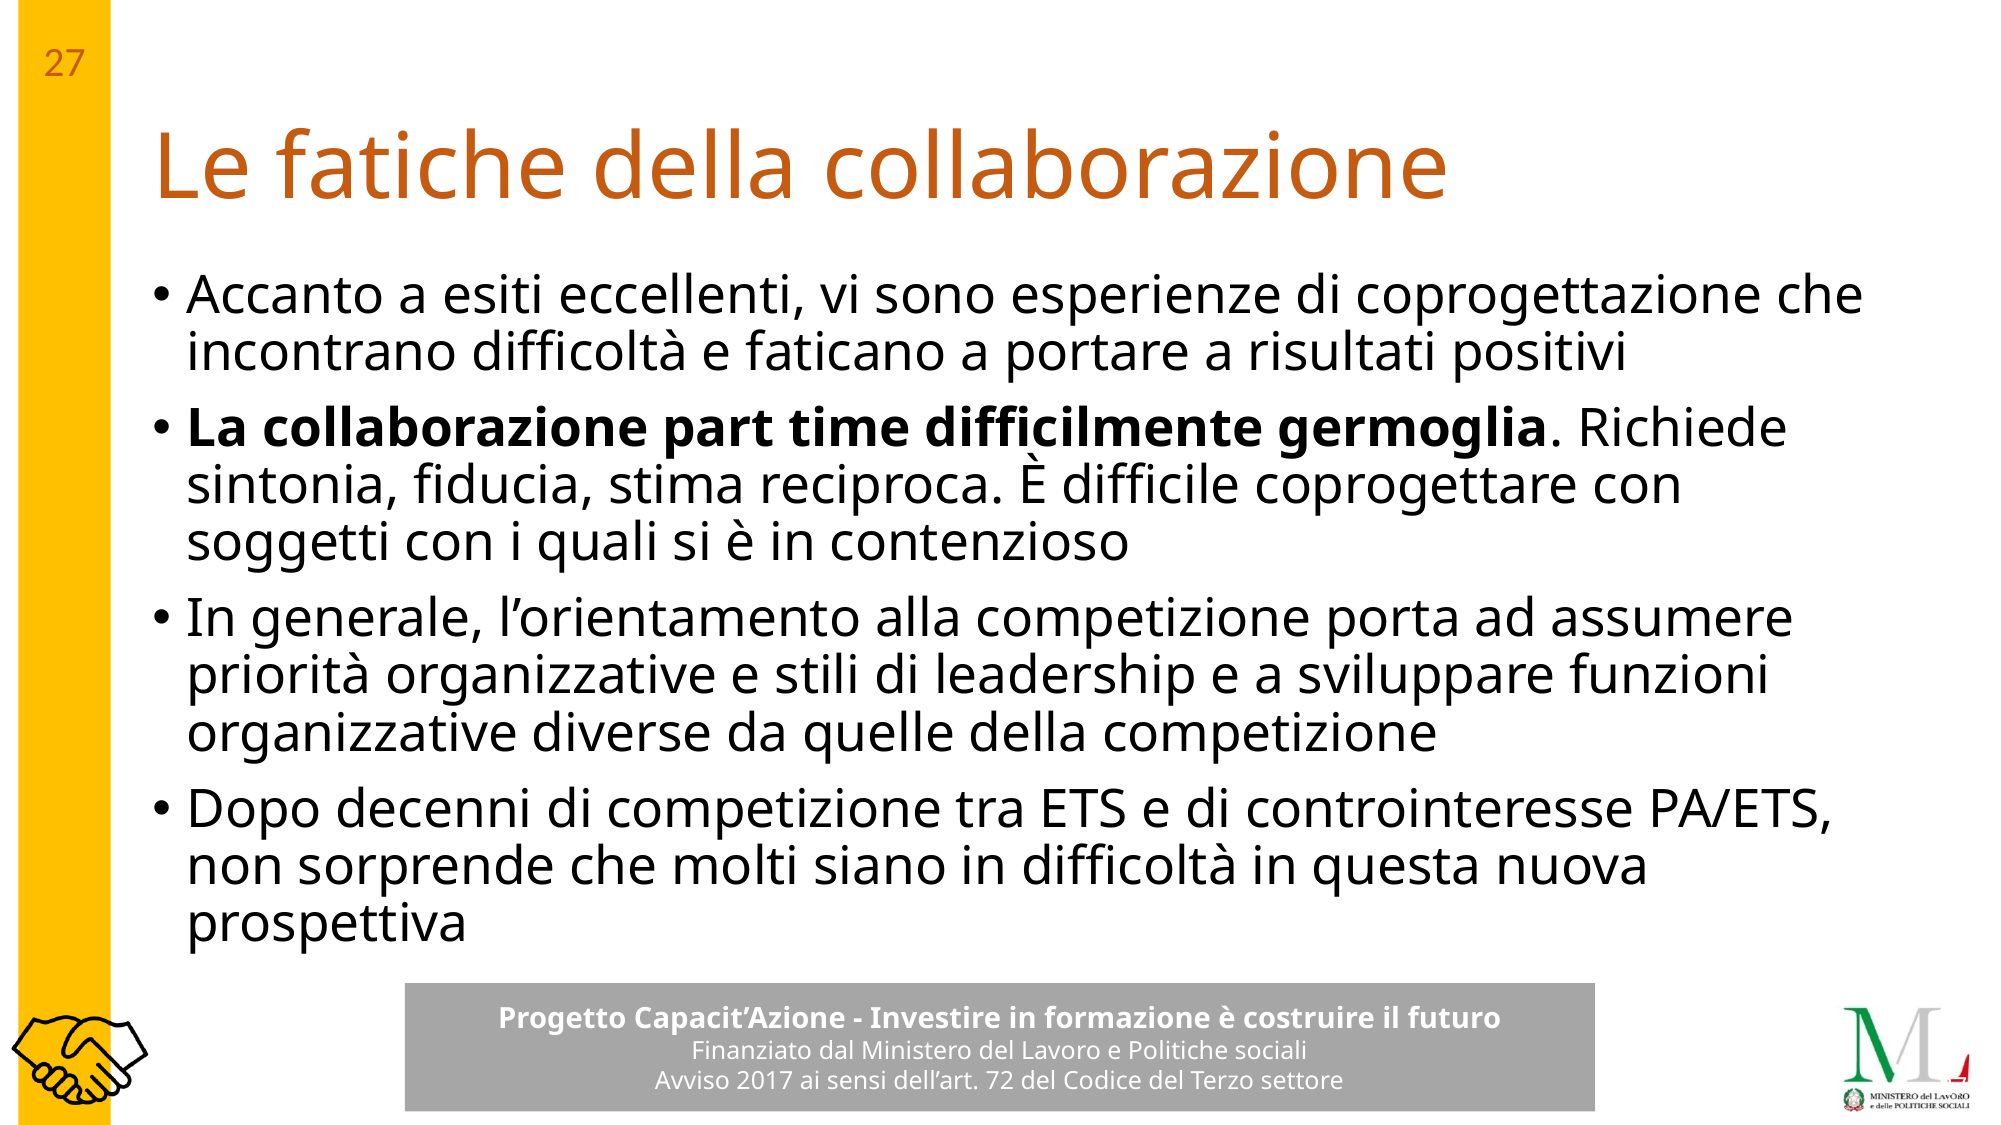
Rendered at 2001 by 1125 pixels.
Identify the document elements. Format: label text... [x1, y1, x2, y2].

picture [10, 1009, 149, 1109]
title Le fatiche della collaborazione [137, 59, 1863, 259]
slide_number 27 [1911, 1057, 1995, 1118]
picture [1826, 1006, 1987, 1112]
list Accanto a esiti eccellenti, vi sono esperienze di coprogettazione che incontrano difficoltà e faticano a portare a risultati positivi La collaborazione part time difficilmente germoglia. Richiede sintonia, fiducia, stima reciproca. È difficile coprogettare con soggetti con i quali si è in contenzioso In generale, l’orientamento alla competizione porta ad assumere priorità organizzative e stili di leadership e a sviluppare funzioni organizzative diverse da quelle della competizione Dopo decenni di competizione tra ETS e di controinteresse PA/ETS, non sorprende che molti siano in difficoltà in questa nuova prospettiva [137, 259, 1905, 961]
